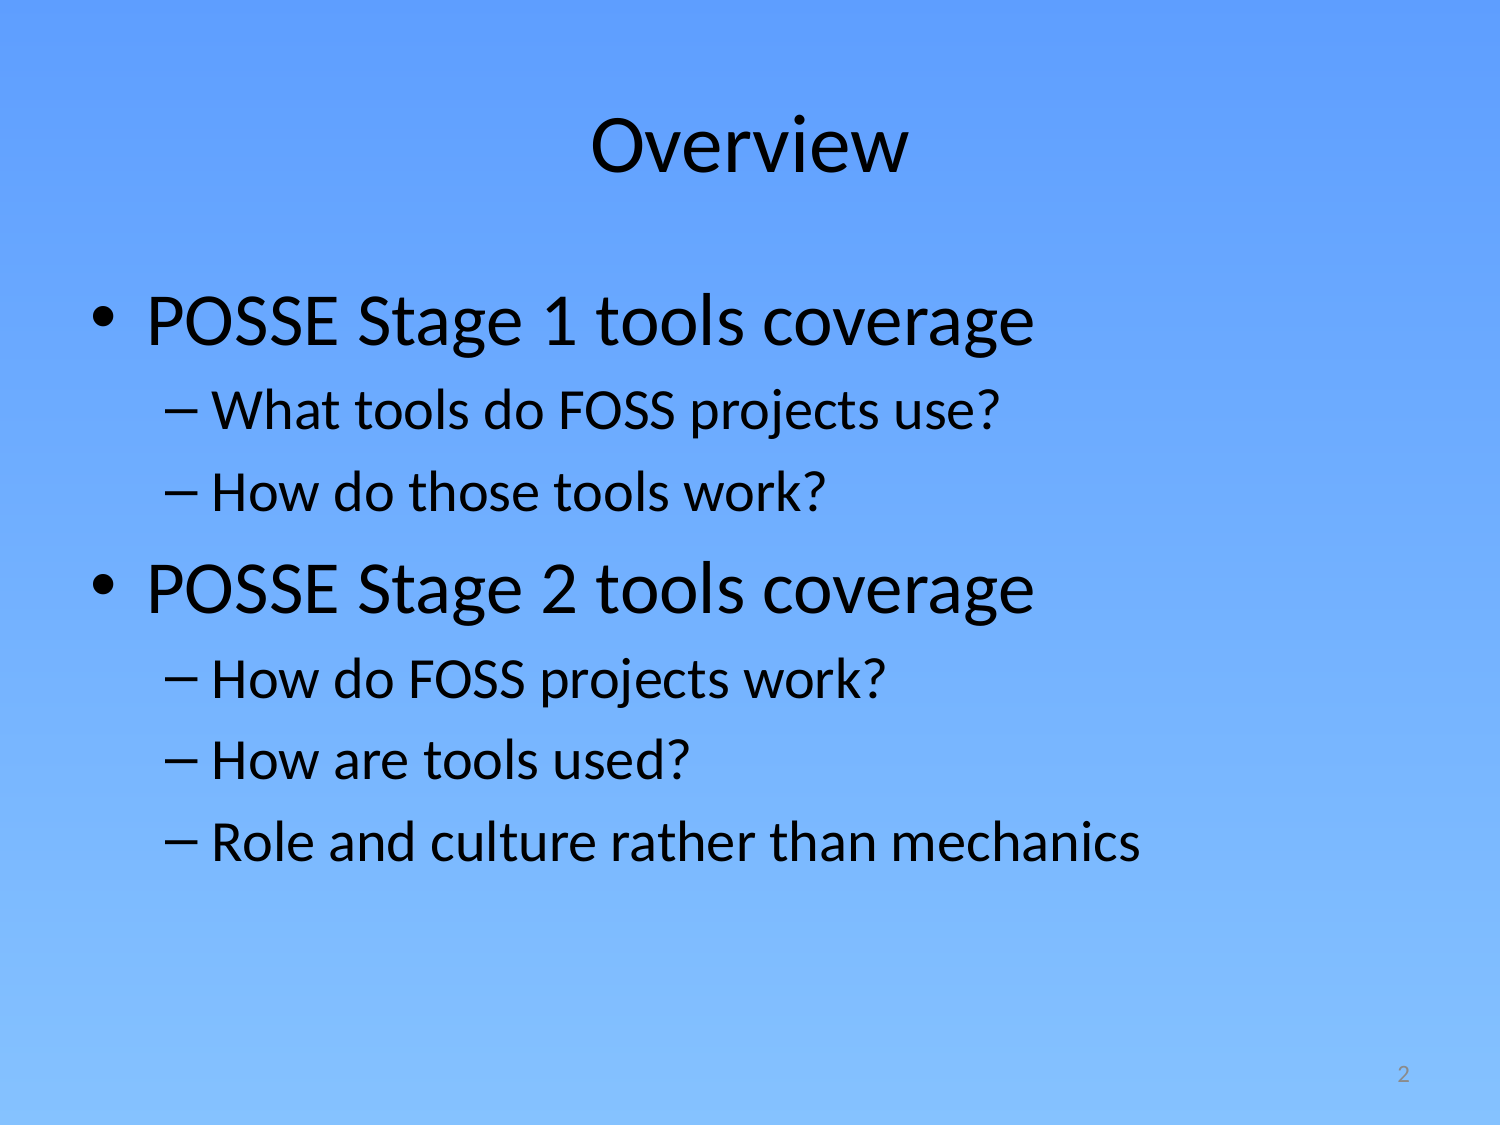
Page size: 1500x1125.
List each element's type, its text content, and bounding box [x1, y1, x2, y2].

slide_number 2 [1074, 1042, 1425, 1103]
list POSSE Stage 1 tools coverage What tools do FOSS projects use? How do those tools work? POSSE Stage 2 tools coverage How do FOSS projects work? How are tools used? Role and culture rather than mechanics [74, 262, 1426, 1006]
title Overview [74, 44, 1426, 233]
